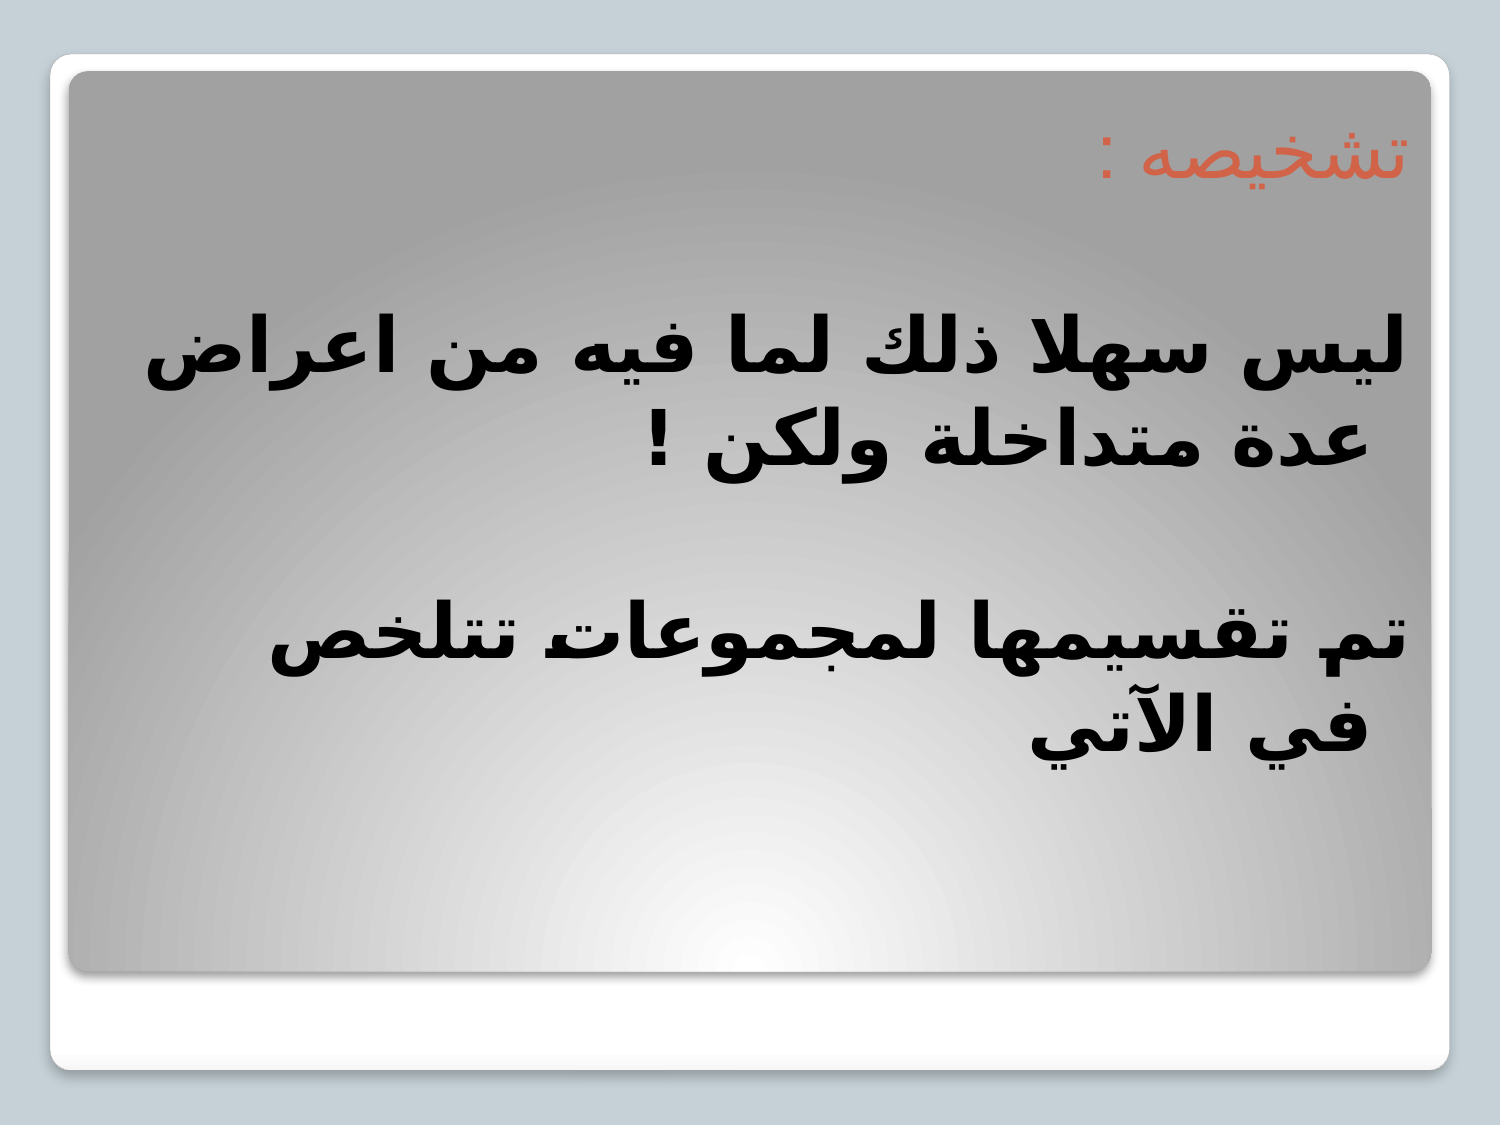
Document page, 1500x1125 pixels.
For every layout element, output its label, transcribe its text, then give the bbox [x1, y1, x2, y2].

list تشخيصه : ليس سهلا ذلك لما فيه من اعراض عدة متداخلة ولكن ! تم تقسيمها لمجموعات تتلخص في الآتي [82, 86, 1425, 774]
